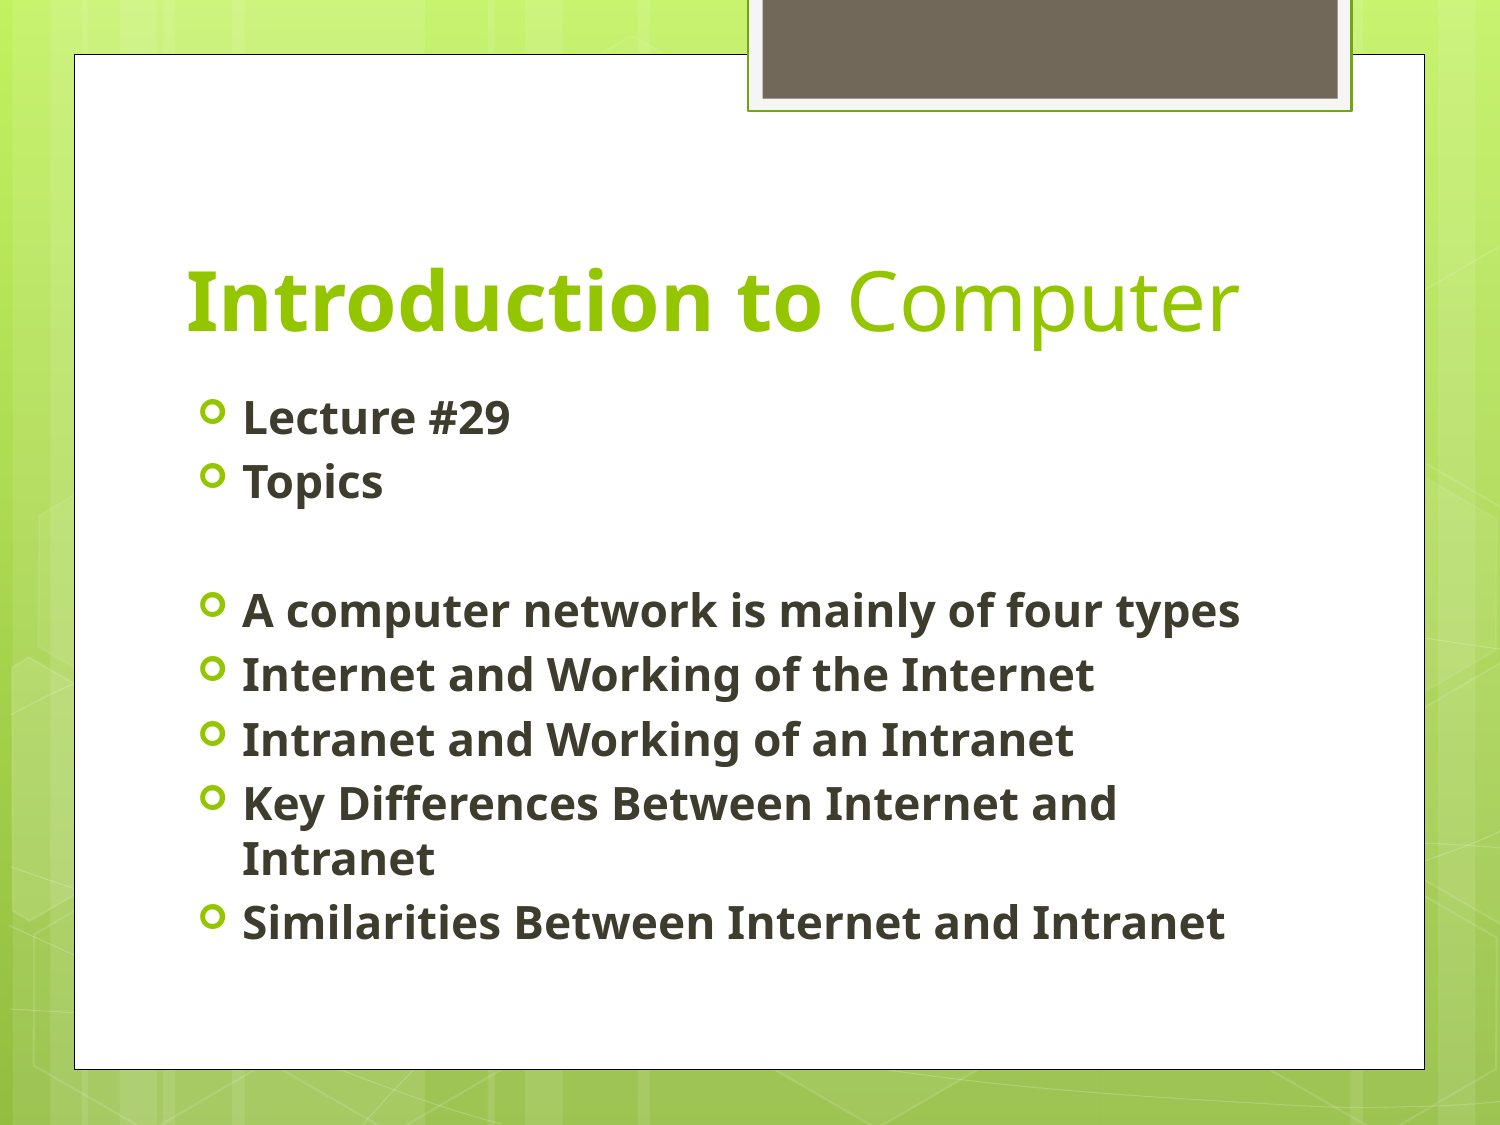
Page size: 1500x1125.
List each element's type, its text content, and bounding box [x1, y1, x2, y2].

title Introduction to Computer [171, 168, 1324, 357]
list Lecture #29 Topics A computer network is mainly of four types Internet and Working of the Internet Intranet and Working of an Intranet Key Differences Between Internet and Intranet Similarities Between Internet and Intranet [171, 381, 1283, 957]
